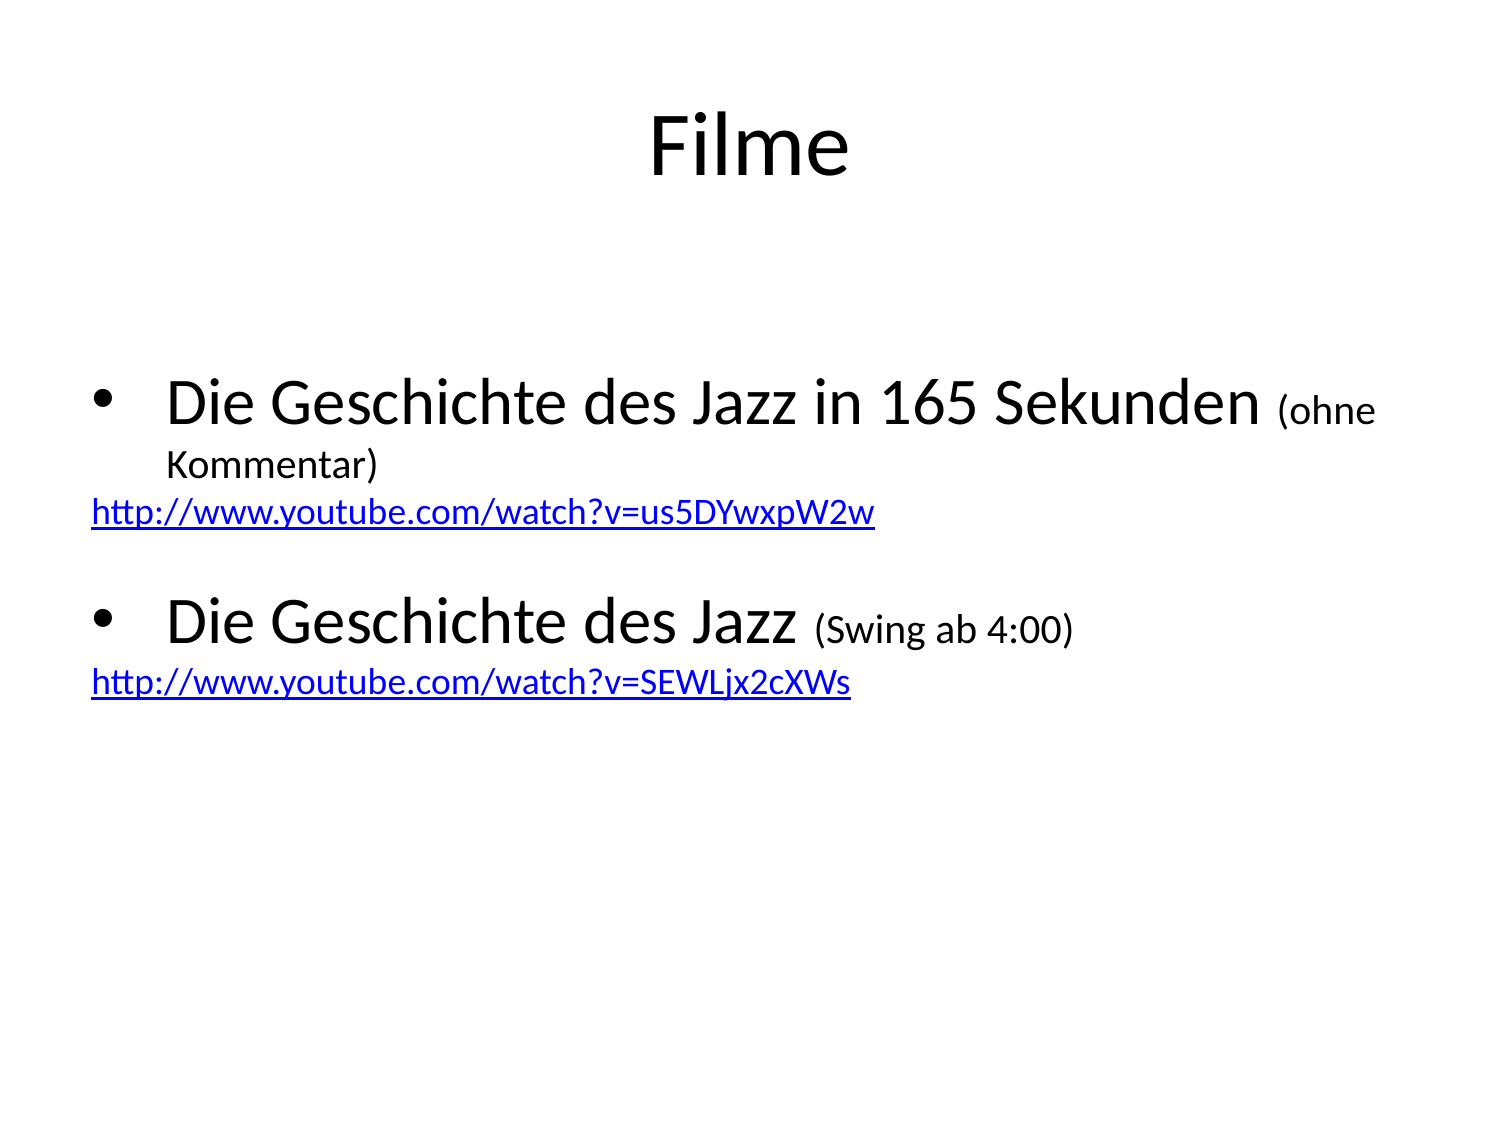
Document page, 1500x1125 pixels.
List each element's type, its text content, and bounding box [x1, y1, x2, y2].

text_box Die Geschichte des Jazz in 165 Sekunden (ohne Kommentar) http://www.youtube.com/watch?v=us5DYwxpW2w Die Geschichte des Jazz (Swing ab 4:00) http://www.youtube.com/watch?v=SEWLjx2cXWs [76, 305, 1424, 800]
title Filme [75, 45, 1425, 233]
